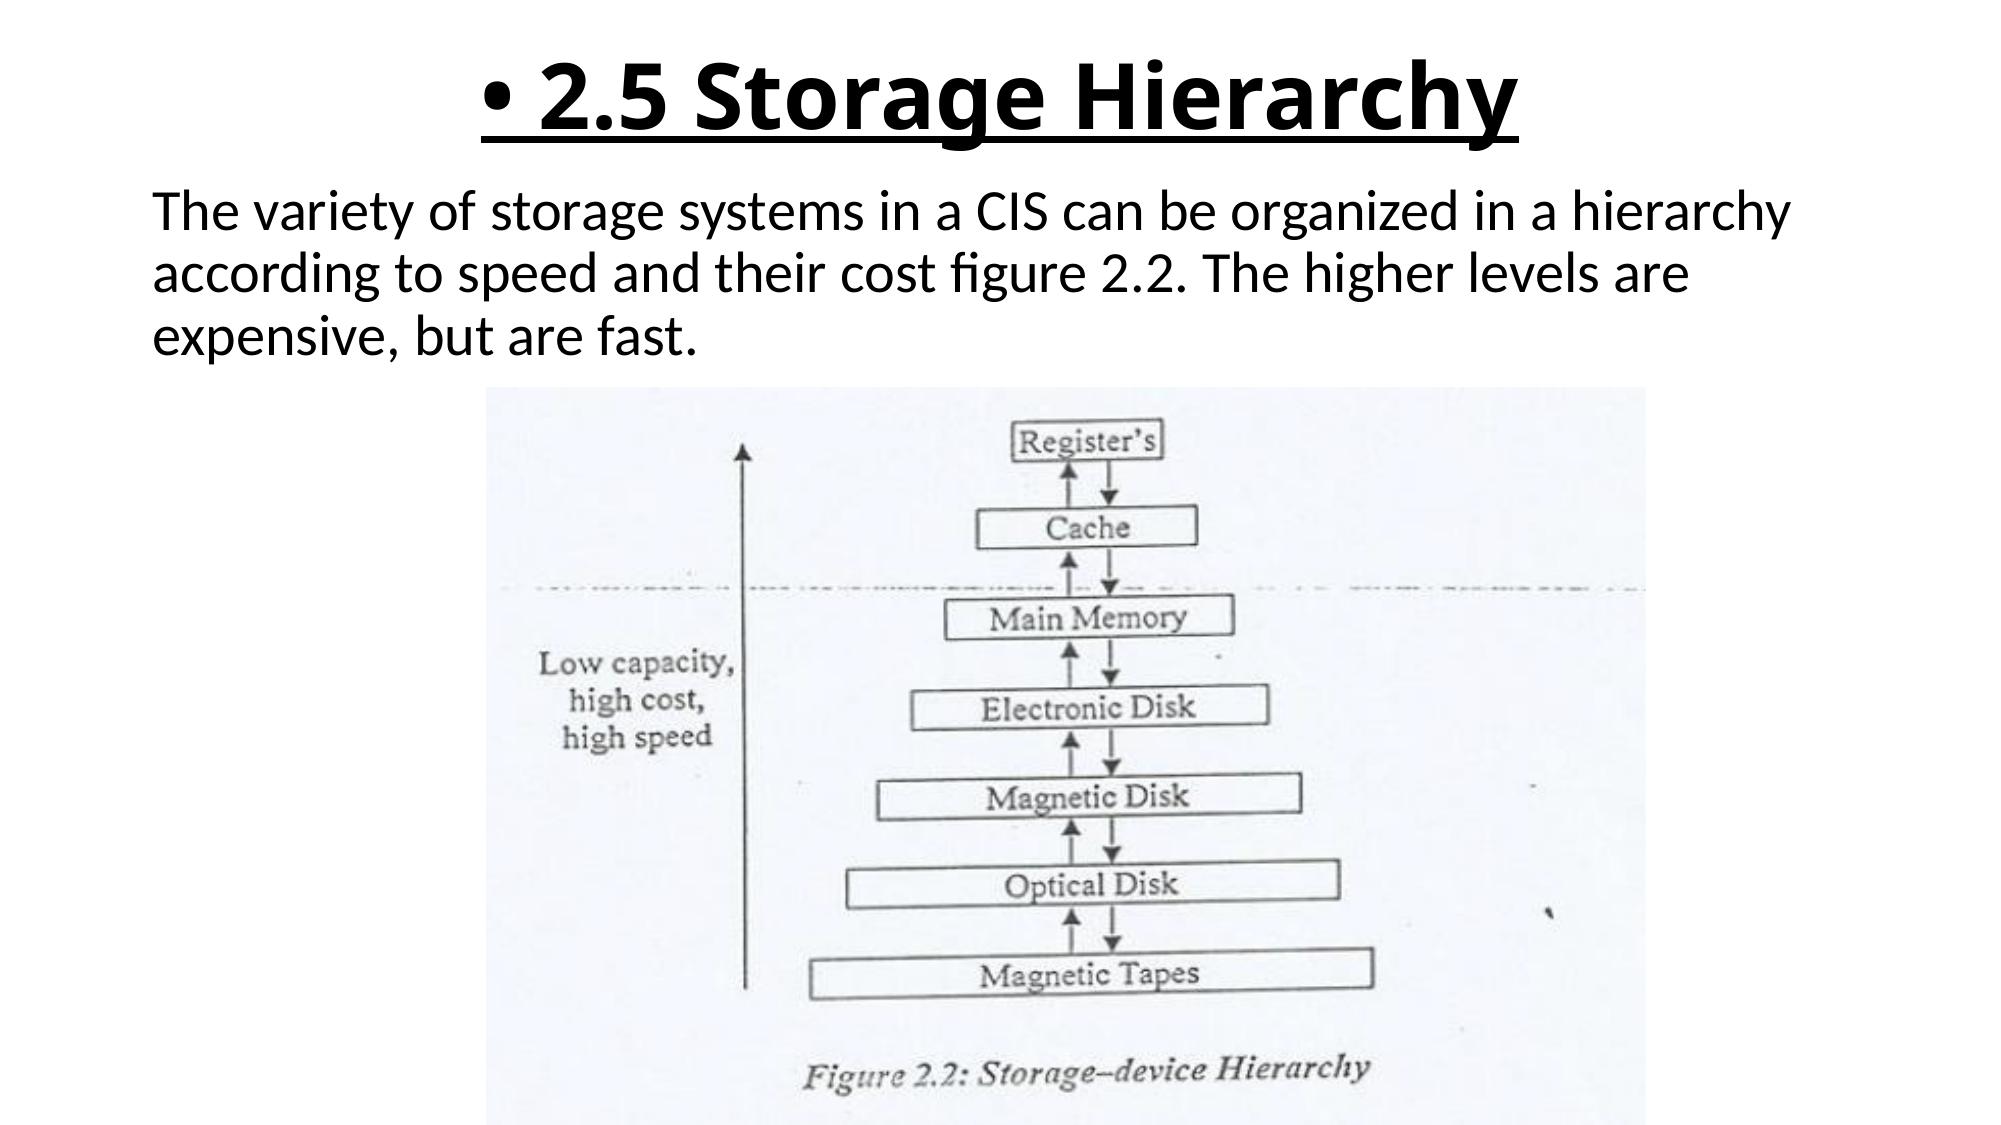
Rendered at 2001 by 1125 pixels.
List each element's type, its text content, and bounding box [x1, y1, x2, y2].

text_box [0, 0, 2000, 75]
list The variety of storage systems in a CIS can be organized in a hierarchy according to speed and their cost figure 2.2. The higher levels are expensive, but are fast. [137, 172, 1863, 1125]
picture [485, 387, 1646, 1125]
title • 2.5 Storage Hierarchy [137, 76, 1863, 172]
